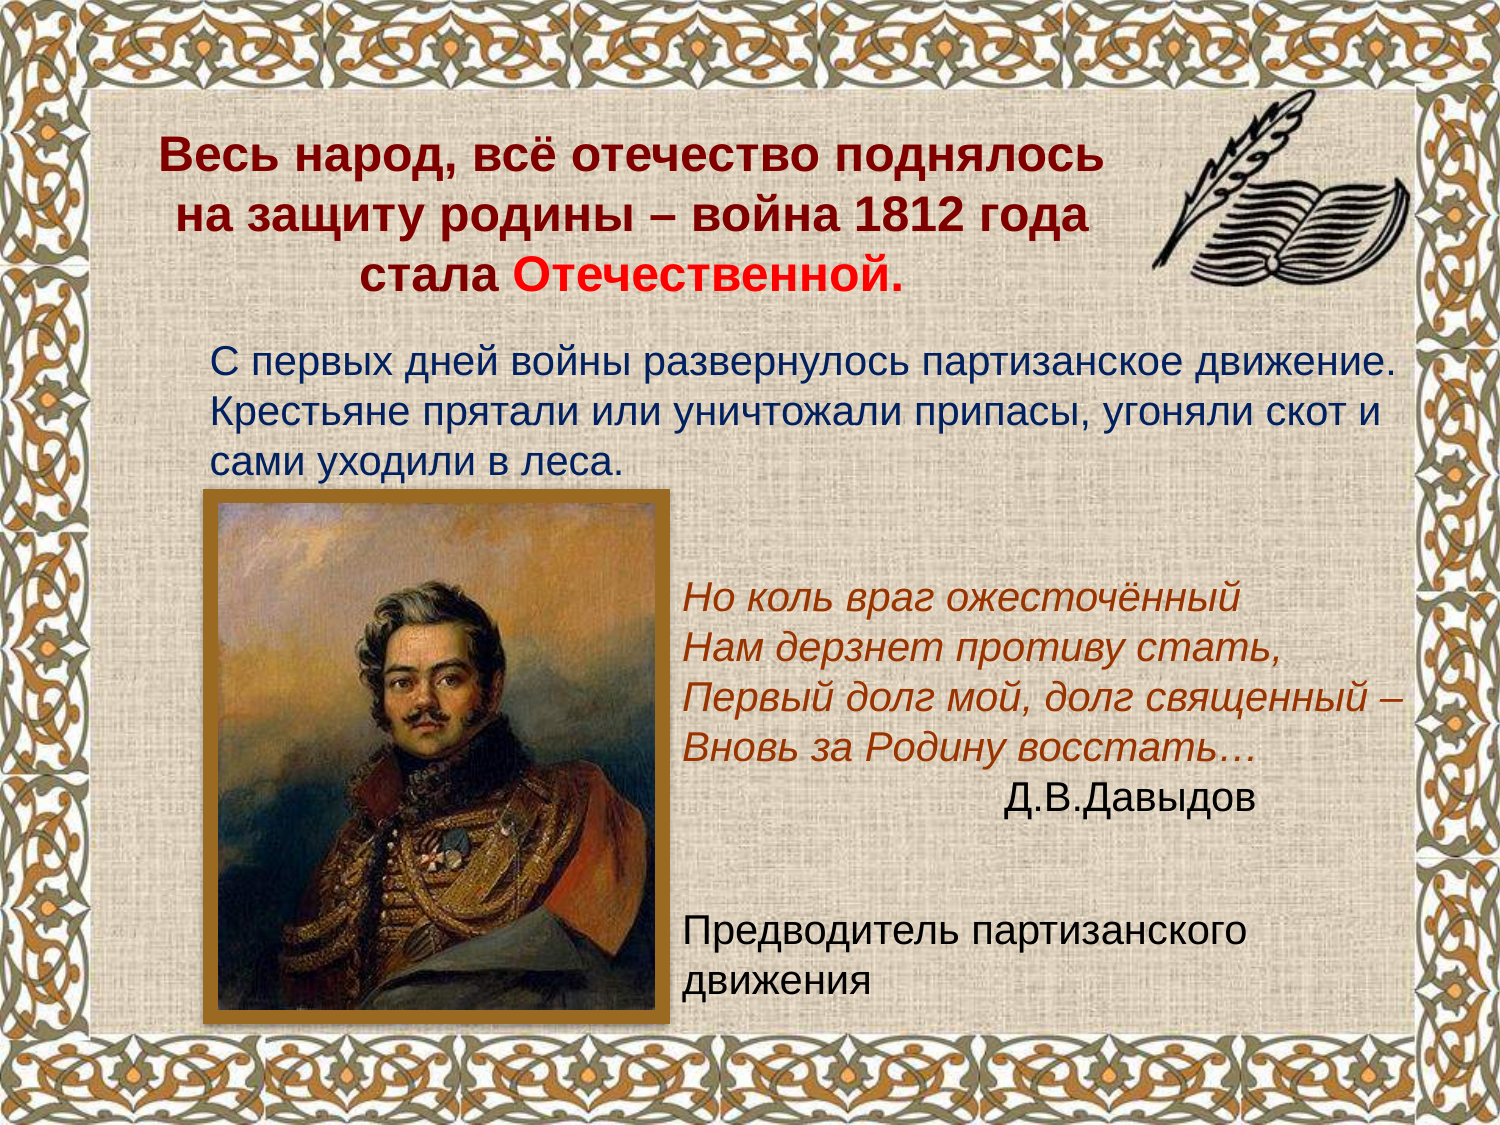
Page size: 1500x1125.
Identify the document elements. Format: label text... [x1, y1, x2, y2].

text_box Но коль враг ожесточённый Нам дерзнет противу стать, Первый долг мой, долг священный – Вновь за Родину восстать… Д.В.Давыдов [675, 562, 1424, 828]
text_box Предводитель партизанского движения [667, 895, 1400, 1010]
picture [0, 0, 1500, 1125]
text_box С первых дней войны развернулось партизанское движение. Крестьяне прятали или уничтожали припасы, угоняли скот и сами уходили в леса. [194, 326, 1447, 492]
text_box Весь народ, всё отечество поднялось на защиту родины – война 1812 года стала Отечественной. [112, 113, 1152, 309]
